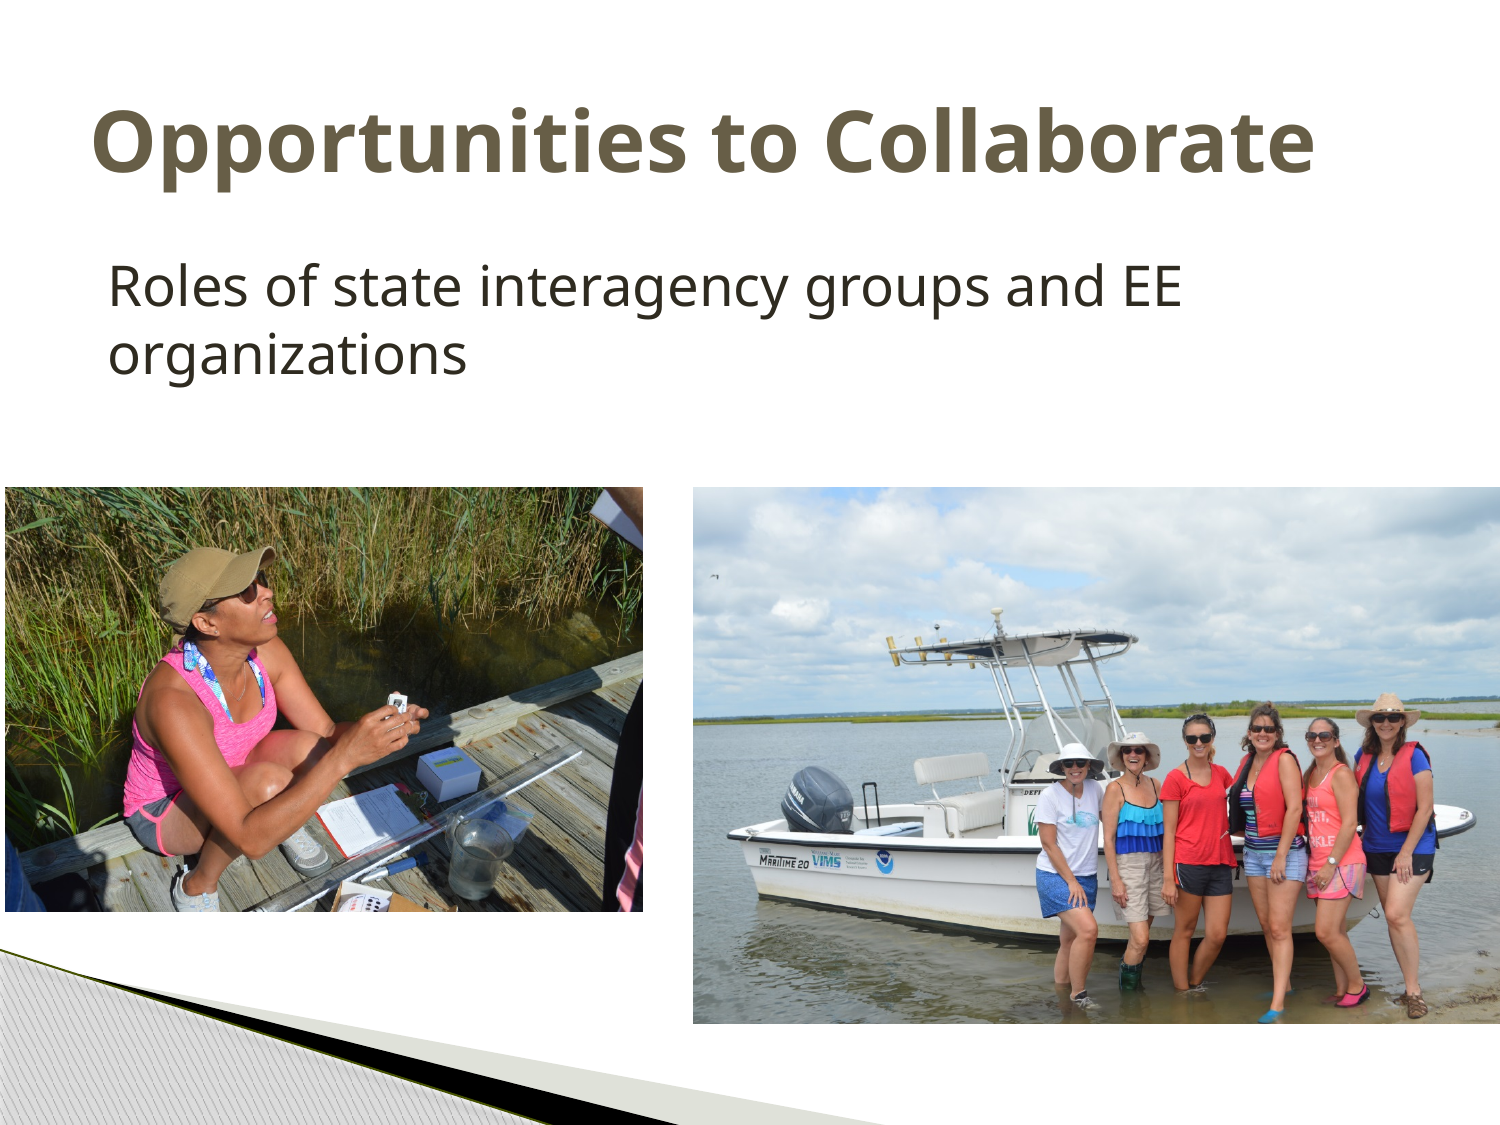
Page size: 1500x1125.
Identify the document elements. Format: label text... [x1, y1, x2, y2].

picture [693, 487, 1500, 1024]
picture [5, 487, 644, 912]
list Roles of state interagency groups and EE organizations [75, 243, 1425, 986]
title Opportunities to Collaborate [75, 45, 1425, 233]
